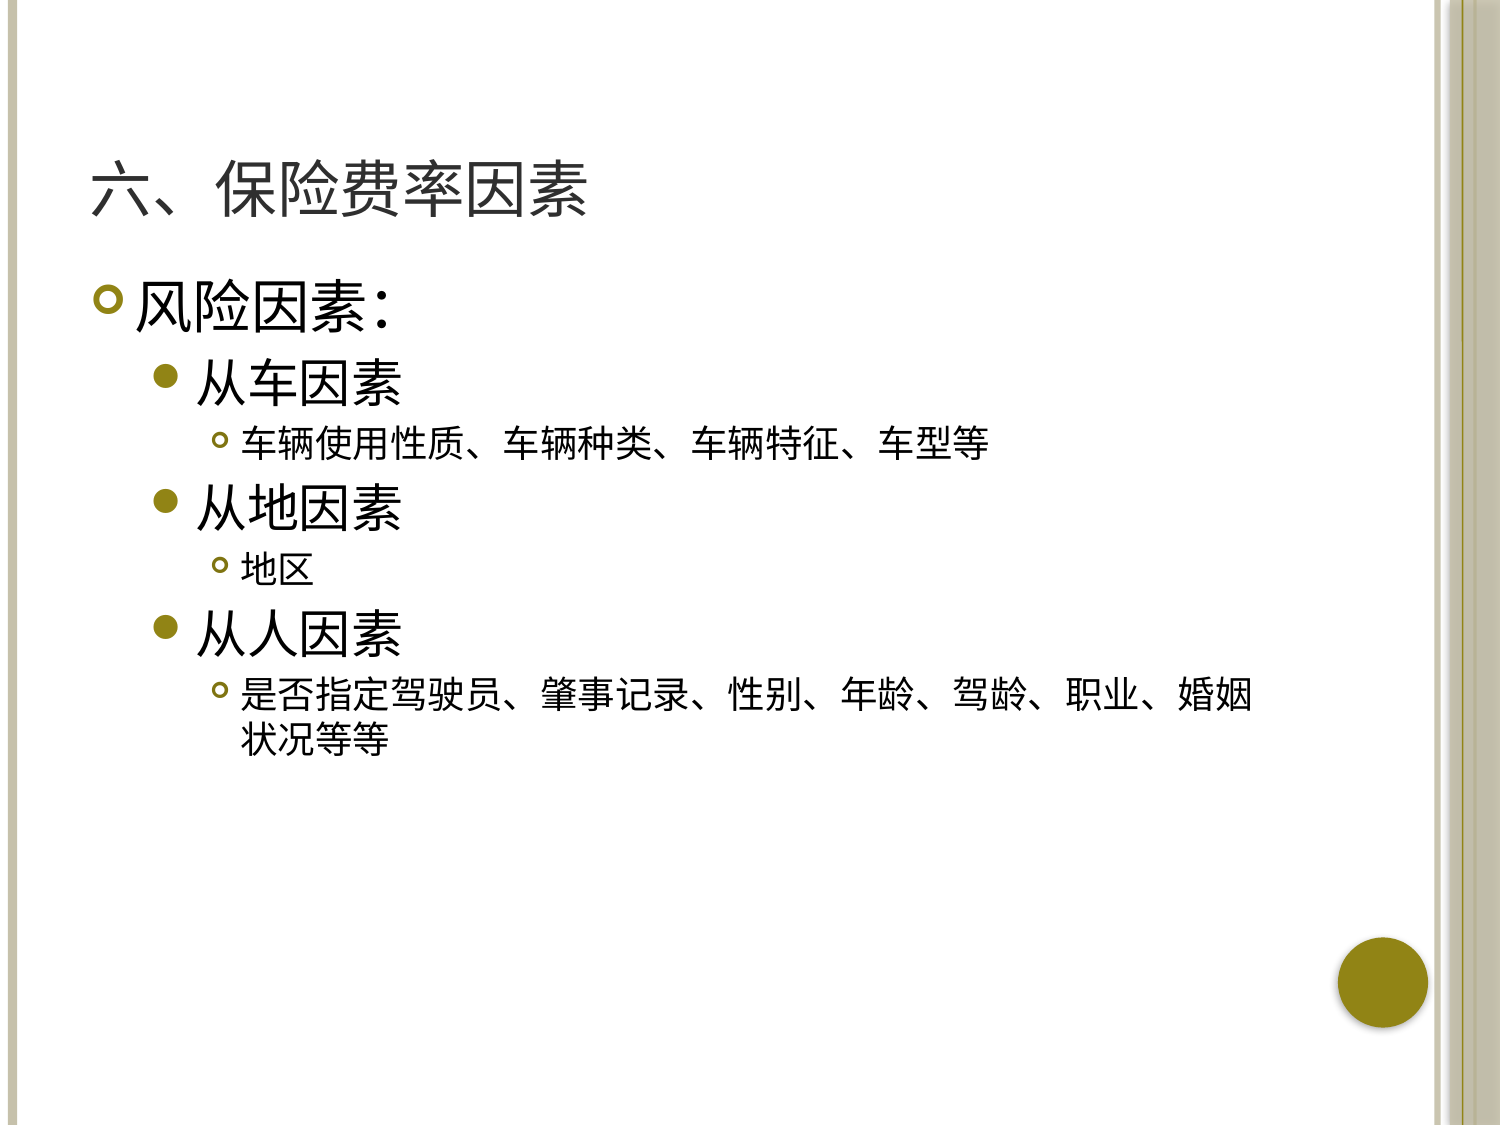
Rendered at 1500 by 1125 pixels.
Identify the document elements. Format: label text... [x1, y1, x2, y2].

title 六、保险费率因素 [75, 45, 1300, 233]
list 风险因素： 从车因素 车辆使用性质、车辆种类、车辆特征、车型等 从地因素 地区 从人因素 是否指定驾驶员、肇事记录、性别、年龄、驾龄、职业、婚姻状况等等 [74, 262, 1301, 1063]
